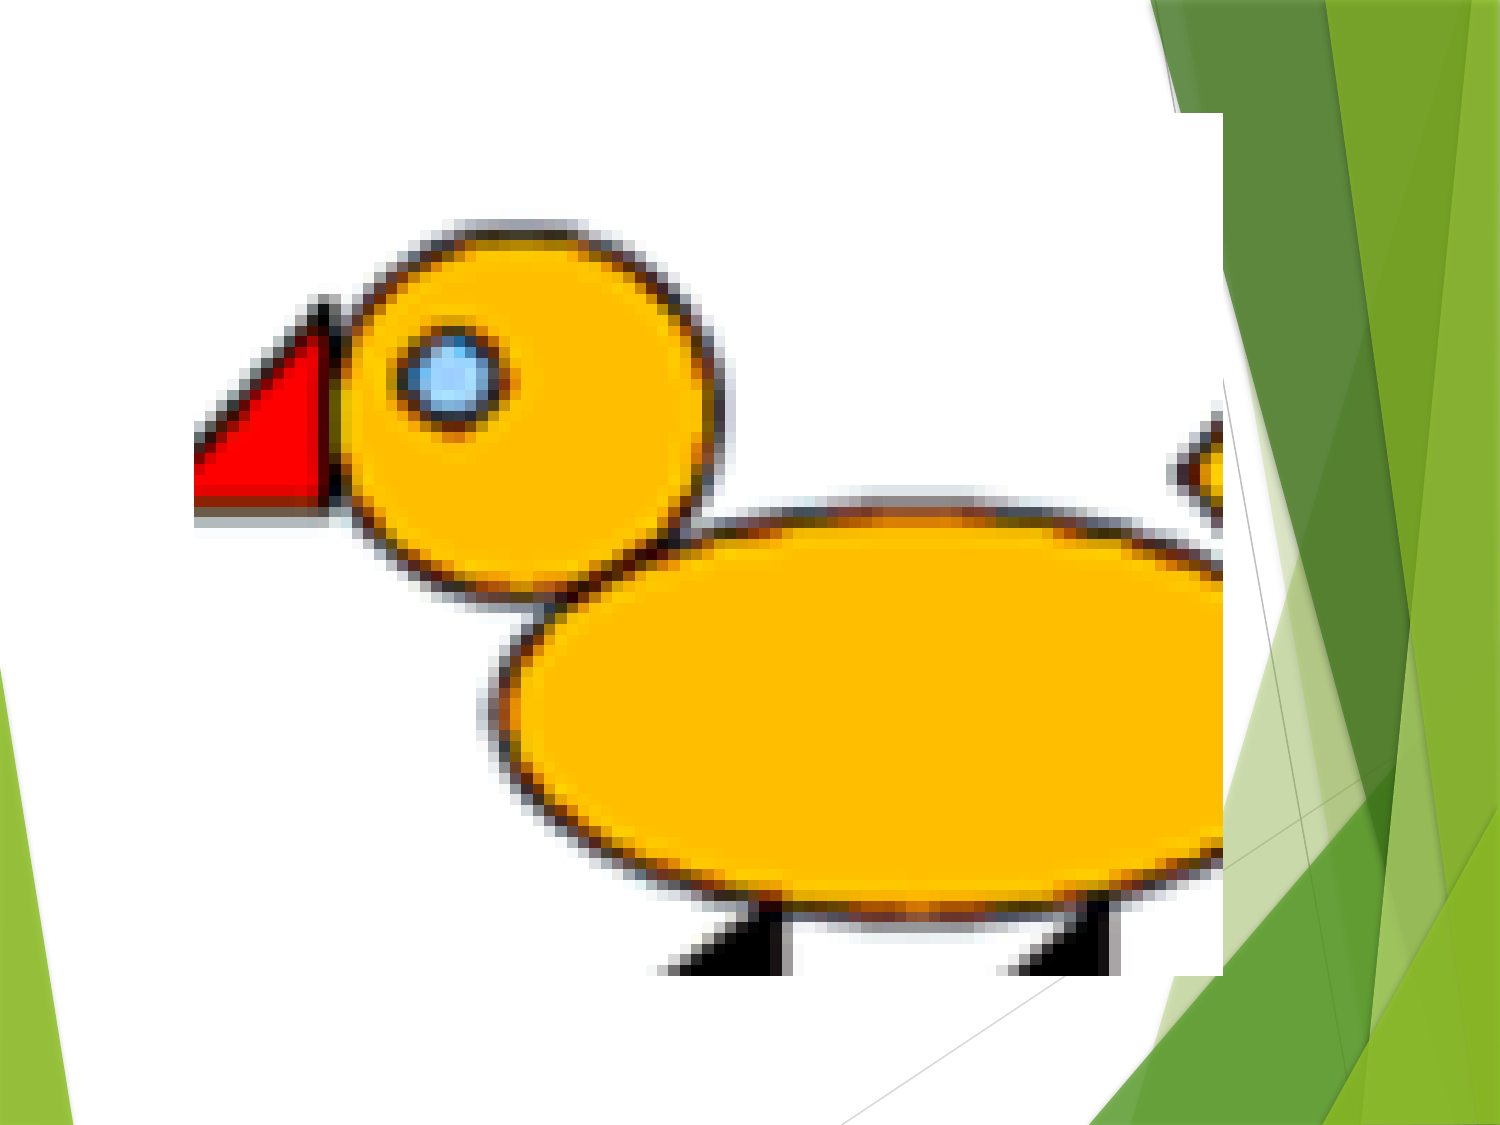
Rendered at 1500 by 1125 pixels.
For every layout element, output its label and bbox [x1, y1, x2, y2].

picture [194, 113, 1223, 977]
